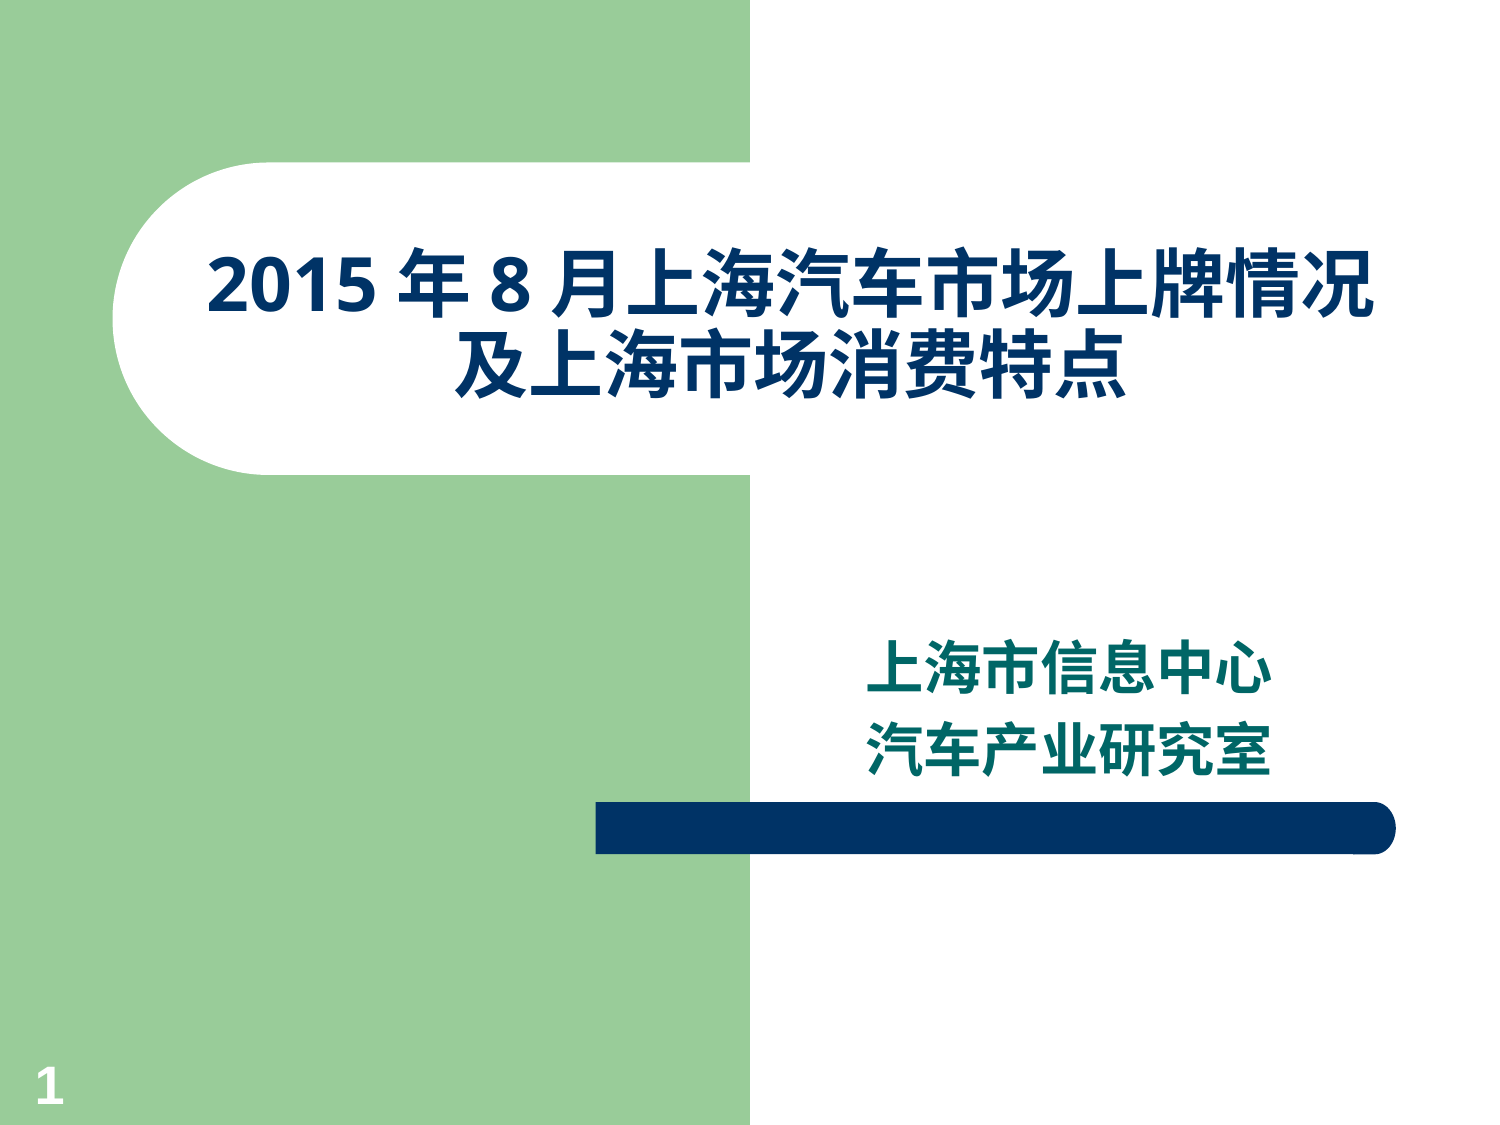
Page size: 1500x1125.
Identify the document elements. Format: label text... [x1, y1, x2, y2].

slide_number 1 [1, 1043, 98, 1124]
title 2015年8月上海汽车市场上牌情况 及上海市场消费特点 [153, 233, 1429, 422]
subtitle 上海市信息中心 汽车产业研究室 [762, 597, 1376, 791]
